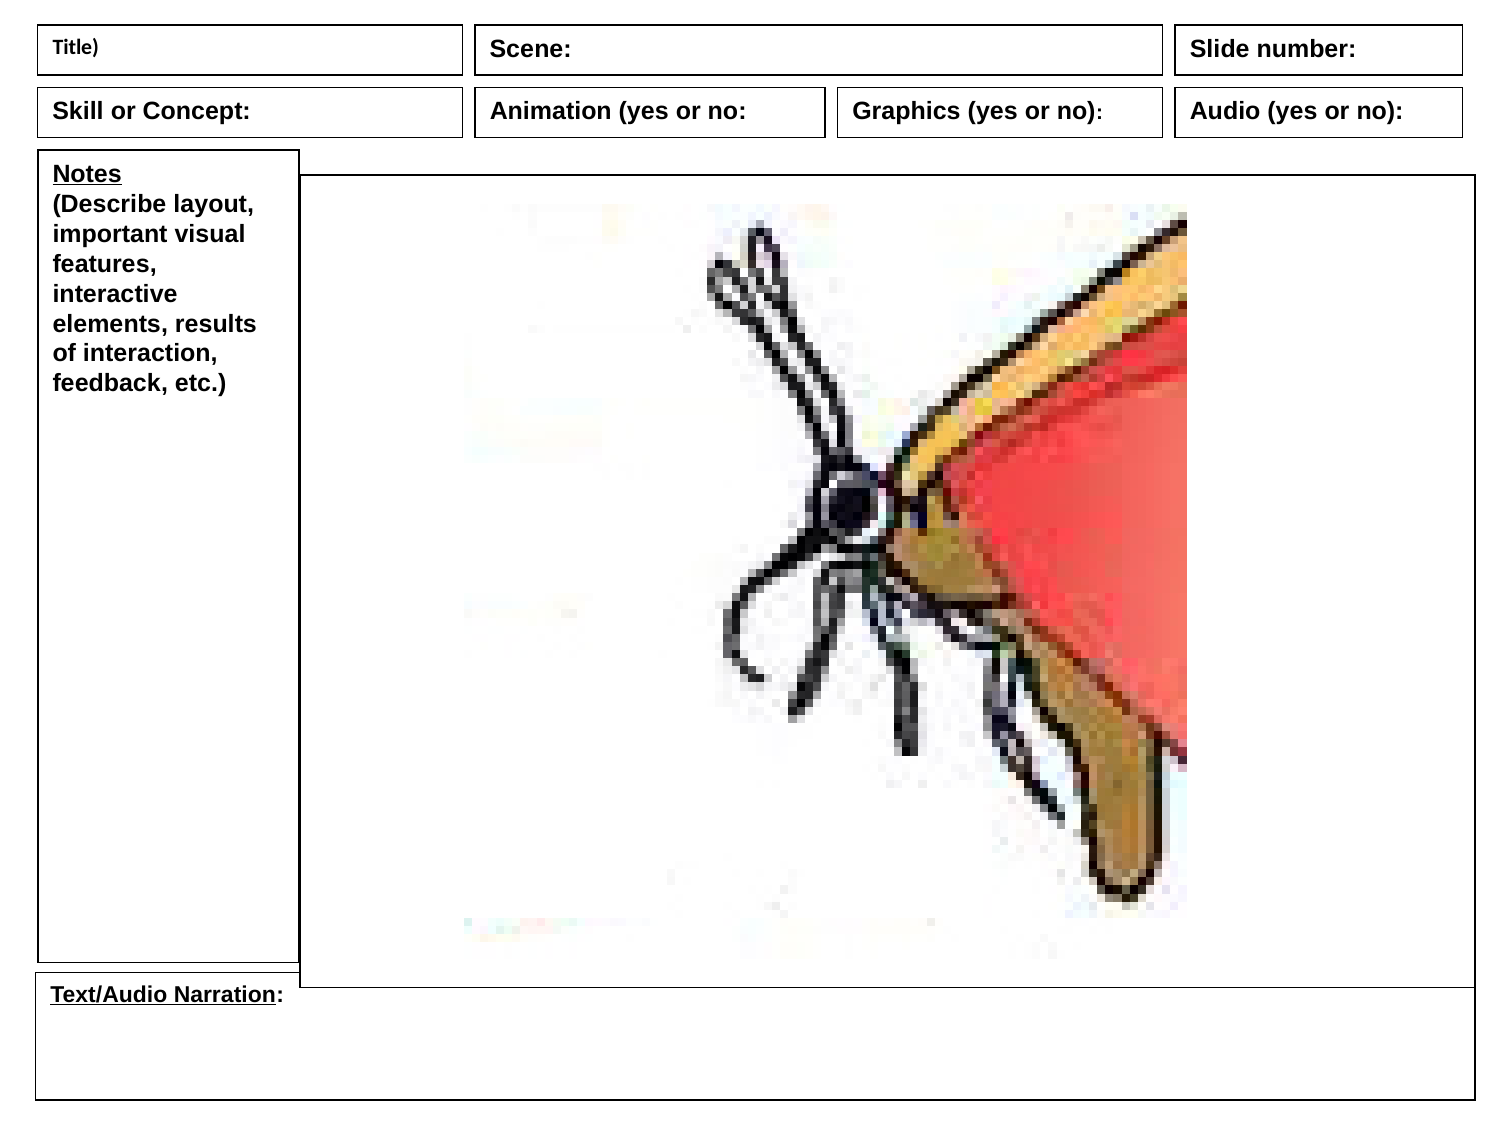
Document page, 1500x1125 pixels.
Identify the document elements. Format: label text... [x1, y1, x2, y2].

text_box Scene: [474, 24, 1163, 75]
picture [464, 203, 1187, 959]
text_box Slide number: [1174, 24, 1463, 75]
text_box Animation (yes or no: [474, 87, 825, 138]
text_box Text/Audio Narration: [35, 972, 1475, 1100]
text_box Title) [37, 24, 463, 75]
text_box Skill or Concept: [37, 87, 463, 138]
text_box [300, 174, 1475, 988]
text_box Audio (yes or no): [1175, 87, 1463, 138]
text_box Graphics (yes or no): [837, 87, 1163, 138]
text_box Notes (Describe layout, important visual features, interactive elements, results of interaction, feedback, etc.) [37, 149, 300, 963]
